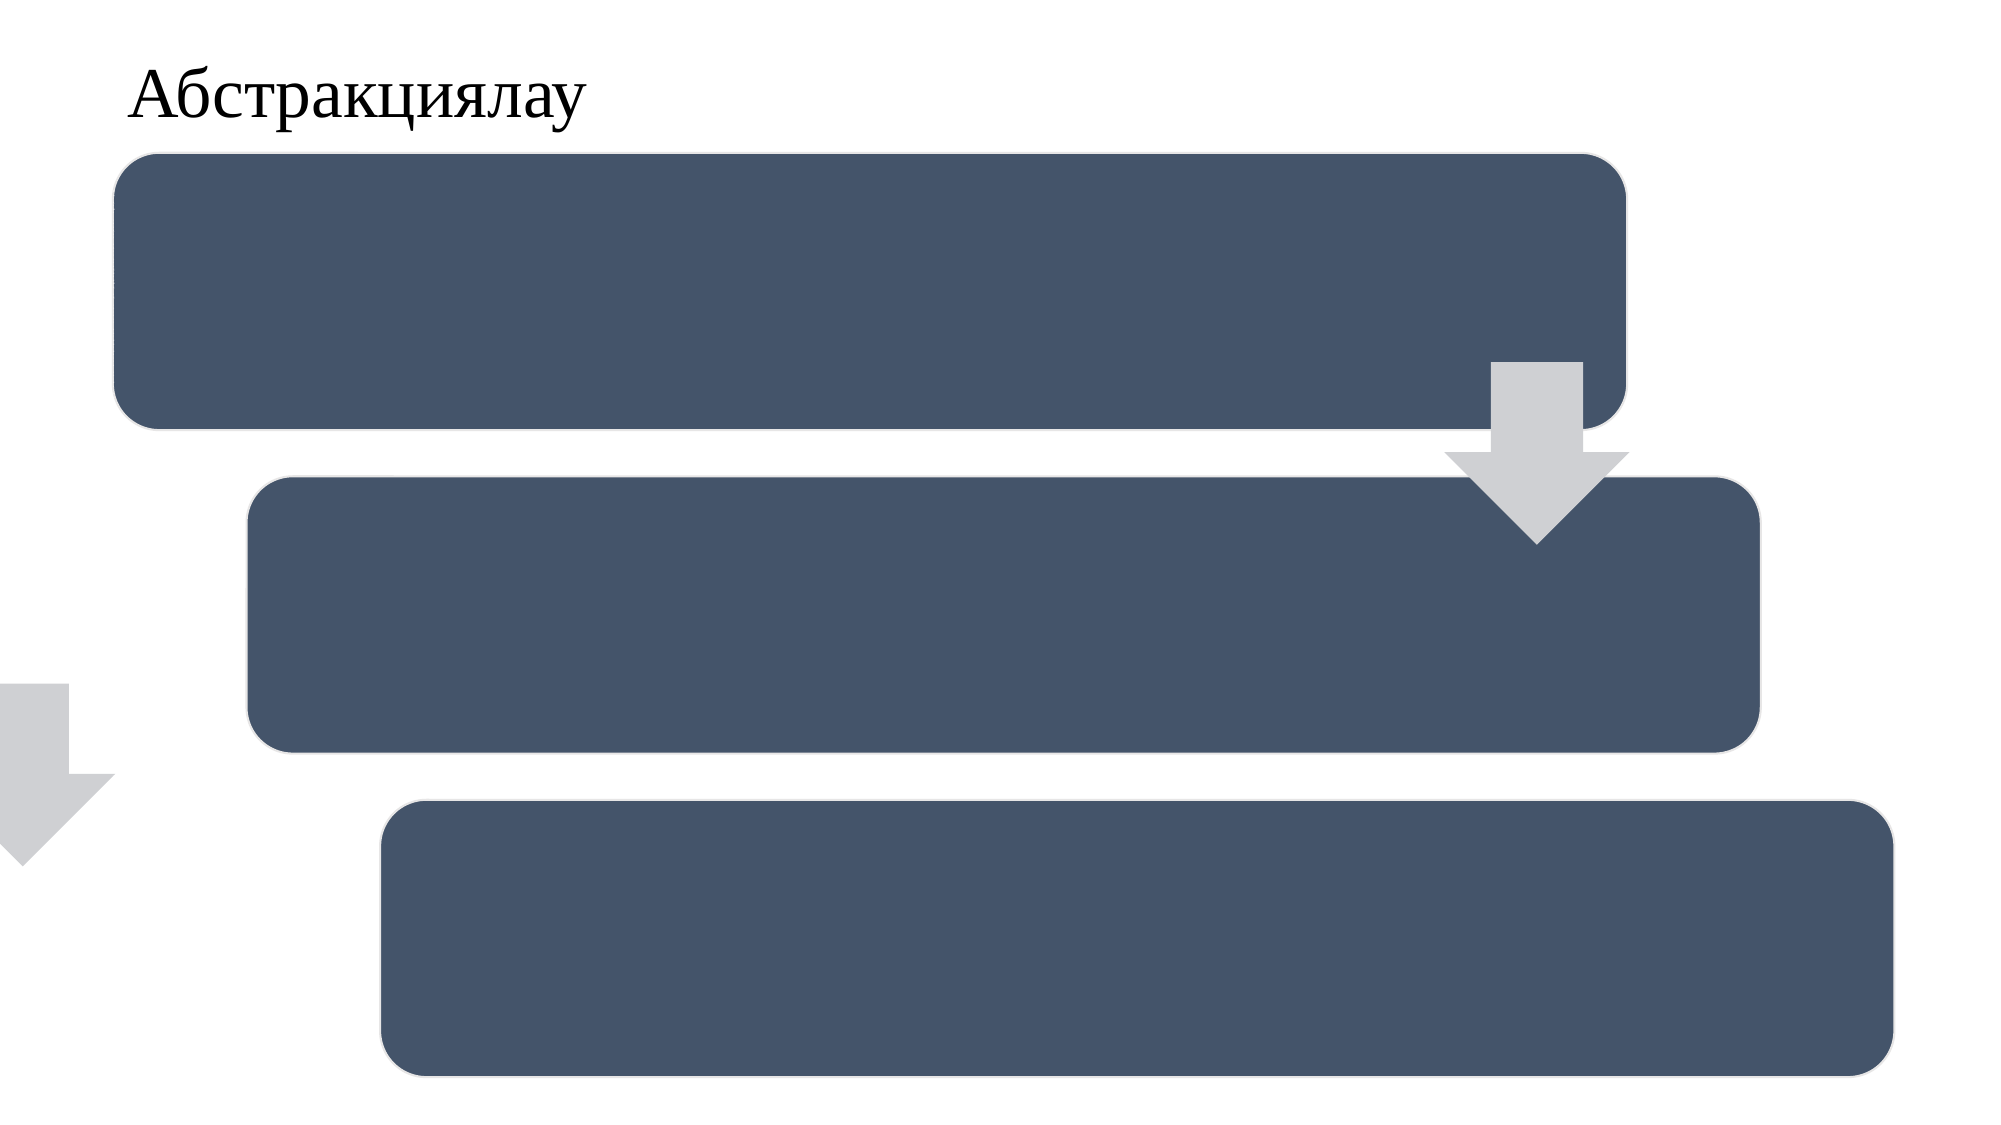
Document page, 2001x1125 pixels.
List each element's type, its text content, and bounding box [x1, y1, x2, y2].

title Абстракциялау [112, 47, 1407, 141]
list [112, 152, 1895, 1078]
